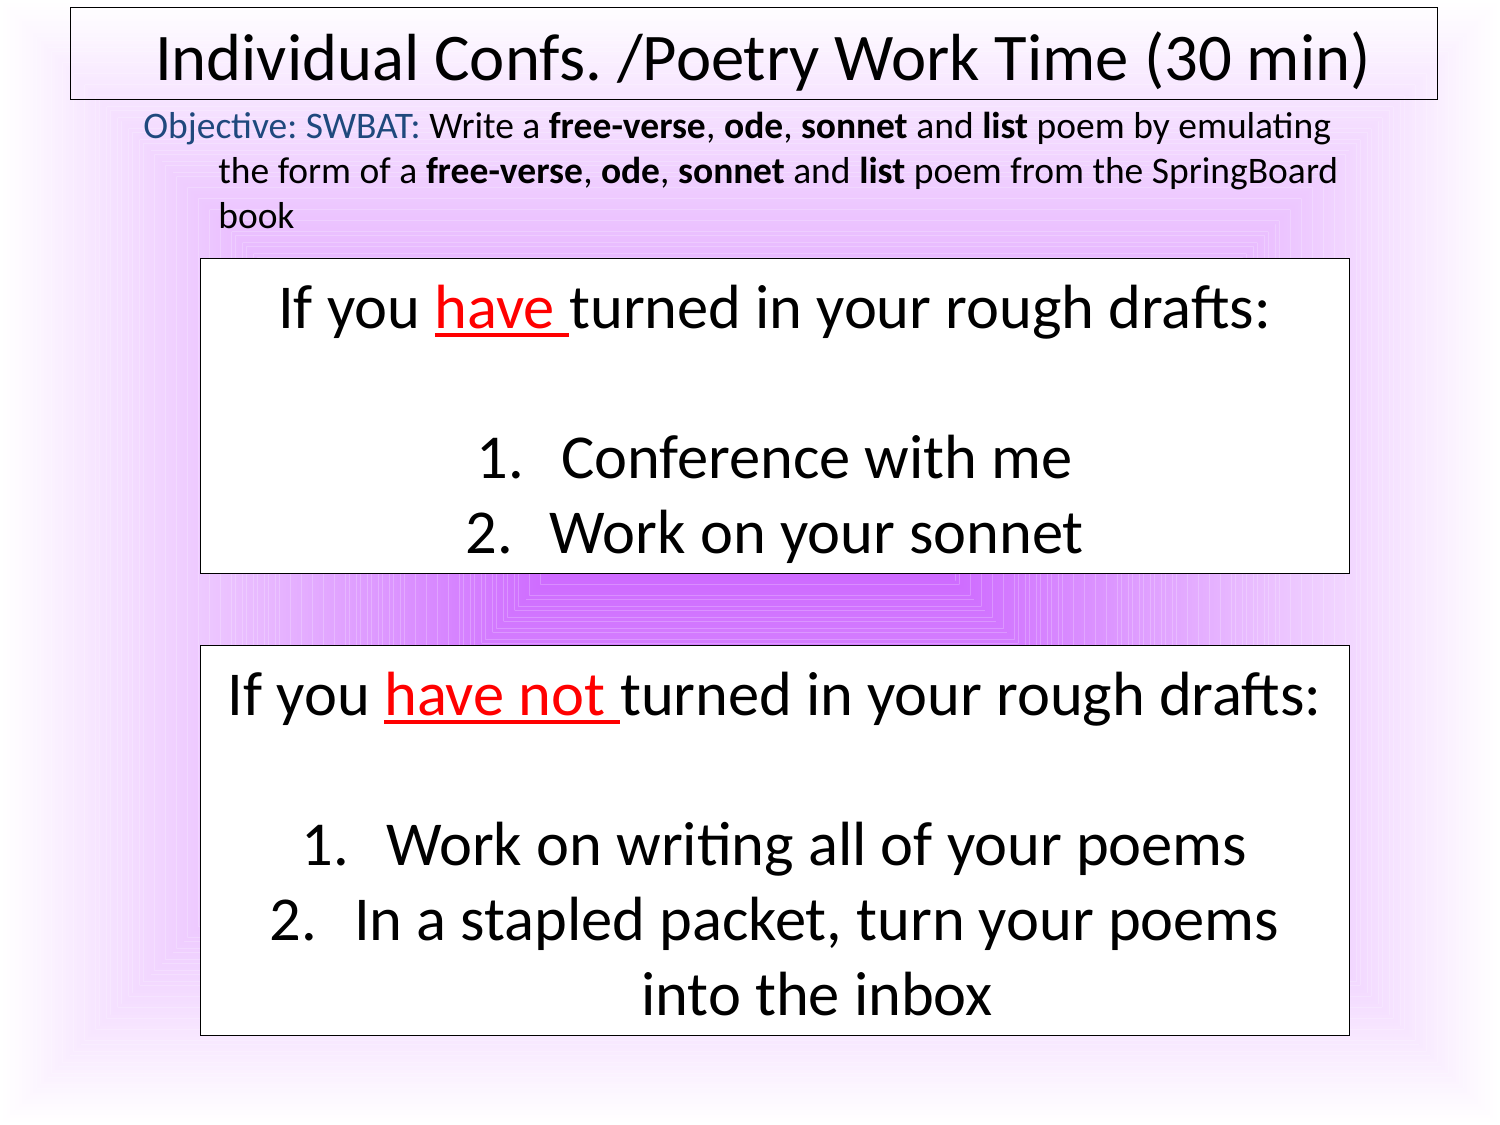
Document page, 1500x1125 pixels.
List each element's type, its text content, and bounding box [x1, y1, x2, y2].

title Individual Confs. /Poetry Work Time (30 min) [70, 7, 1438, 100]
text_box If you have not turned in your rough drafts: Work on writing all of your poems In a stapled packet, turn your poems into the inbox [200, 645, 1350, 1036]
text_box If you have turned in your rough drafts: Conference with me Work on your sonnet [200, 258, 1350, 574]
text_box Objective: SWBAT: Write a free-verse, ode, sonnet and list poem by emulating the form of a free-verse, ode, sonnet and list poem from the SpringBoard book [24, 93, 1367, 334]
